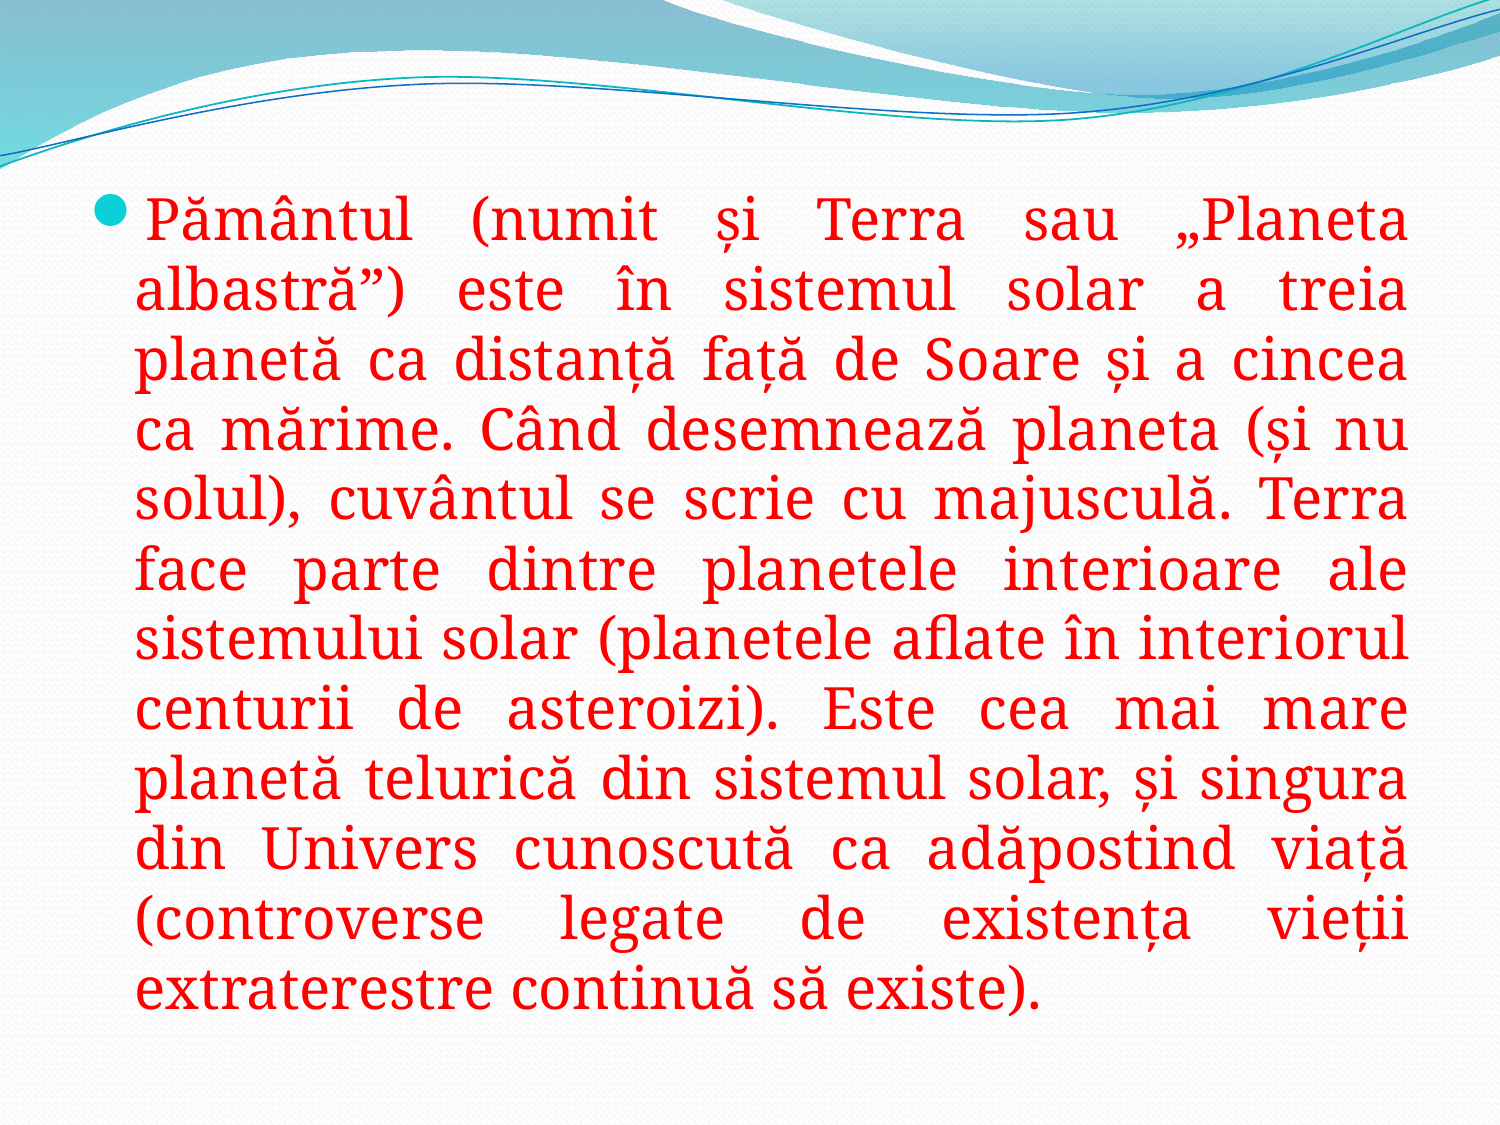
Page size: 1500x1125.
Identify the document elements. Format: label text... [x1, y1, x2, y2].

list Pământul (numit și Terra sau „Planeta albastră”) este în sistemul solar a treia planetă ca distanță față de Soare și a cincea ca mărime. Când desemnează planeta (și nu solul), cuvântul se scrie cu majusculă. Terra face parte dintre planetele interioare ale sistemului solar (planetele aflate în interiorul centurii de asteroizi). Este cea mai mare planetă telurică din sistemul solar, și singura din Univers cunoscută ca adăpostind viață (controverse legate de existența vieții extraterestre continuă să existe). [75, 174, 1425, 1038]
